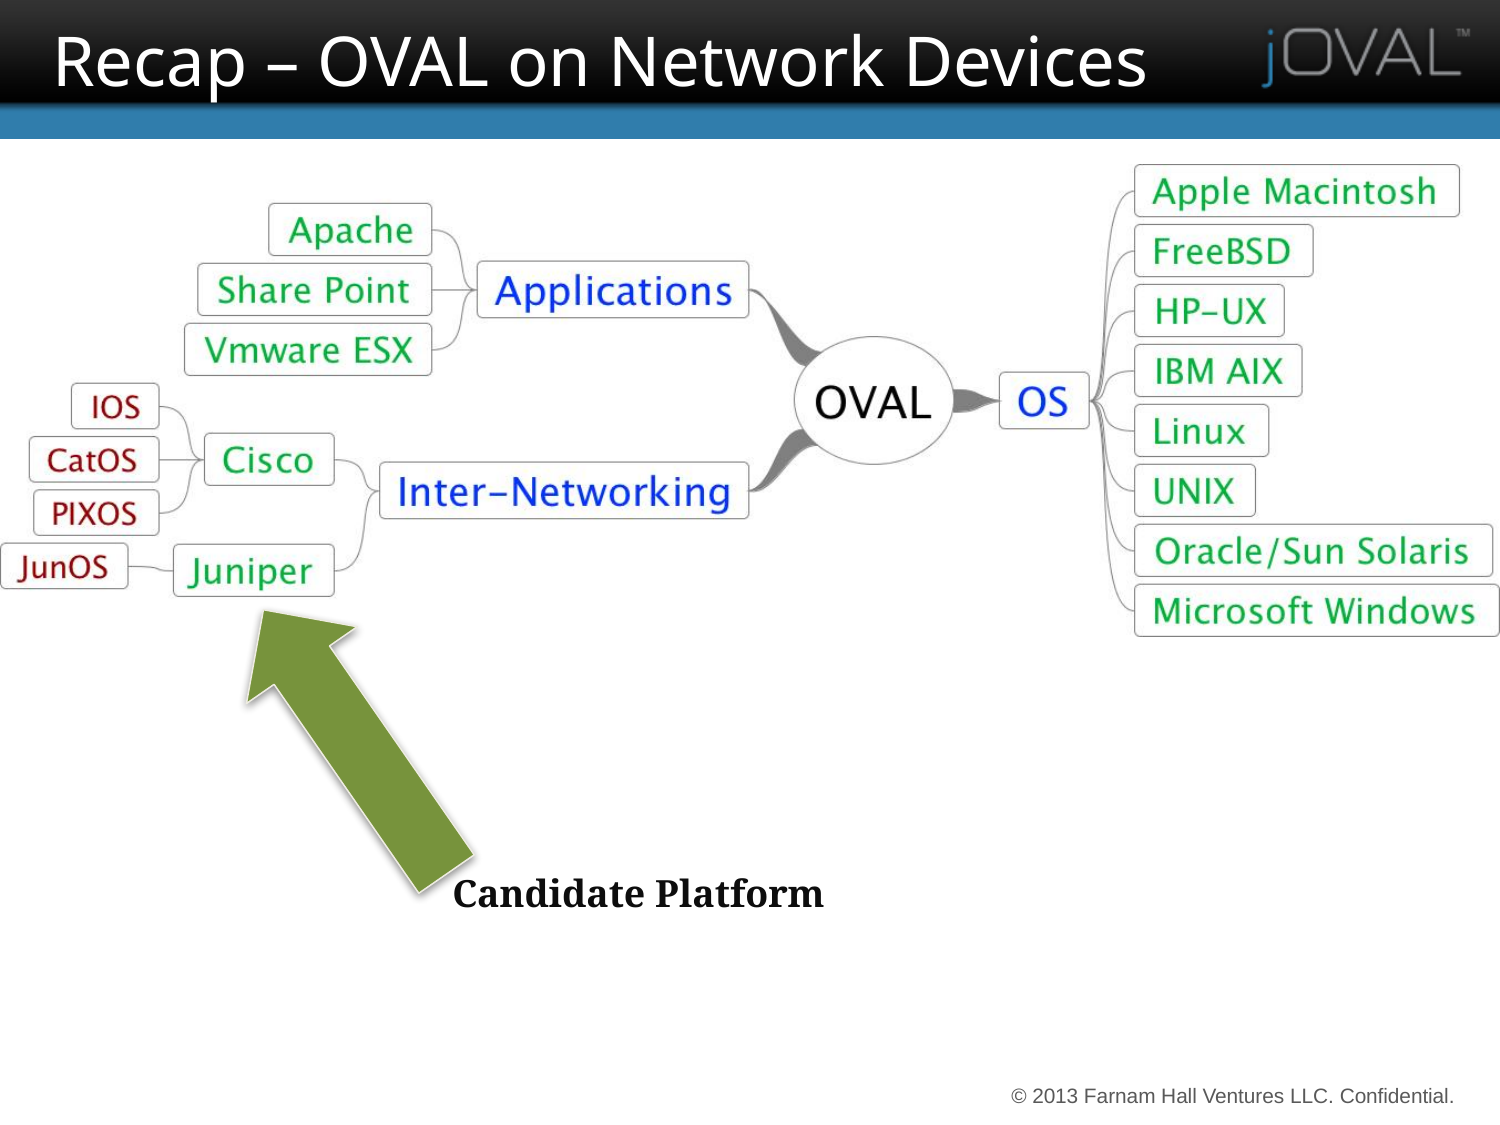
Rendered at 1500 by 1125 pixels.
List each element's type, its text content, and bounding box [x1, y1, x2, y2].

text_box [245, 646, 475, 894]
picture [0, 164, 1500, 637]
footer © 2013 Farnam Hall Ventures LLC. Confidential. [75, 1074, 1475, 1113]
text_box Candidate Platform [437, 862, 850, 923]
picture [0, 0, 1500, 139]
